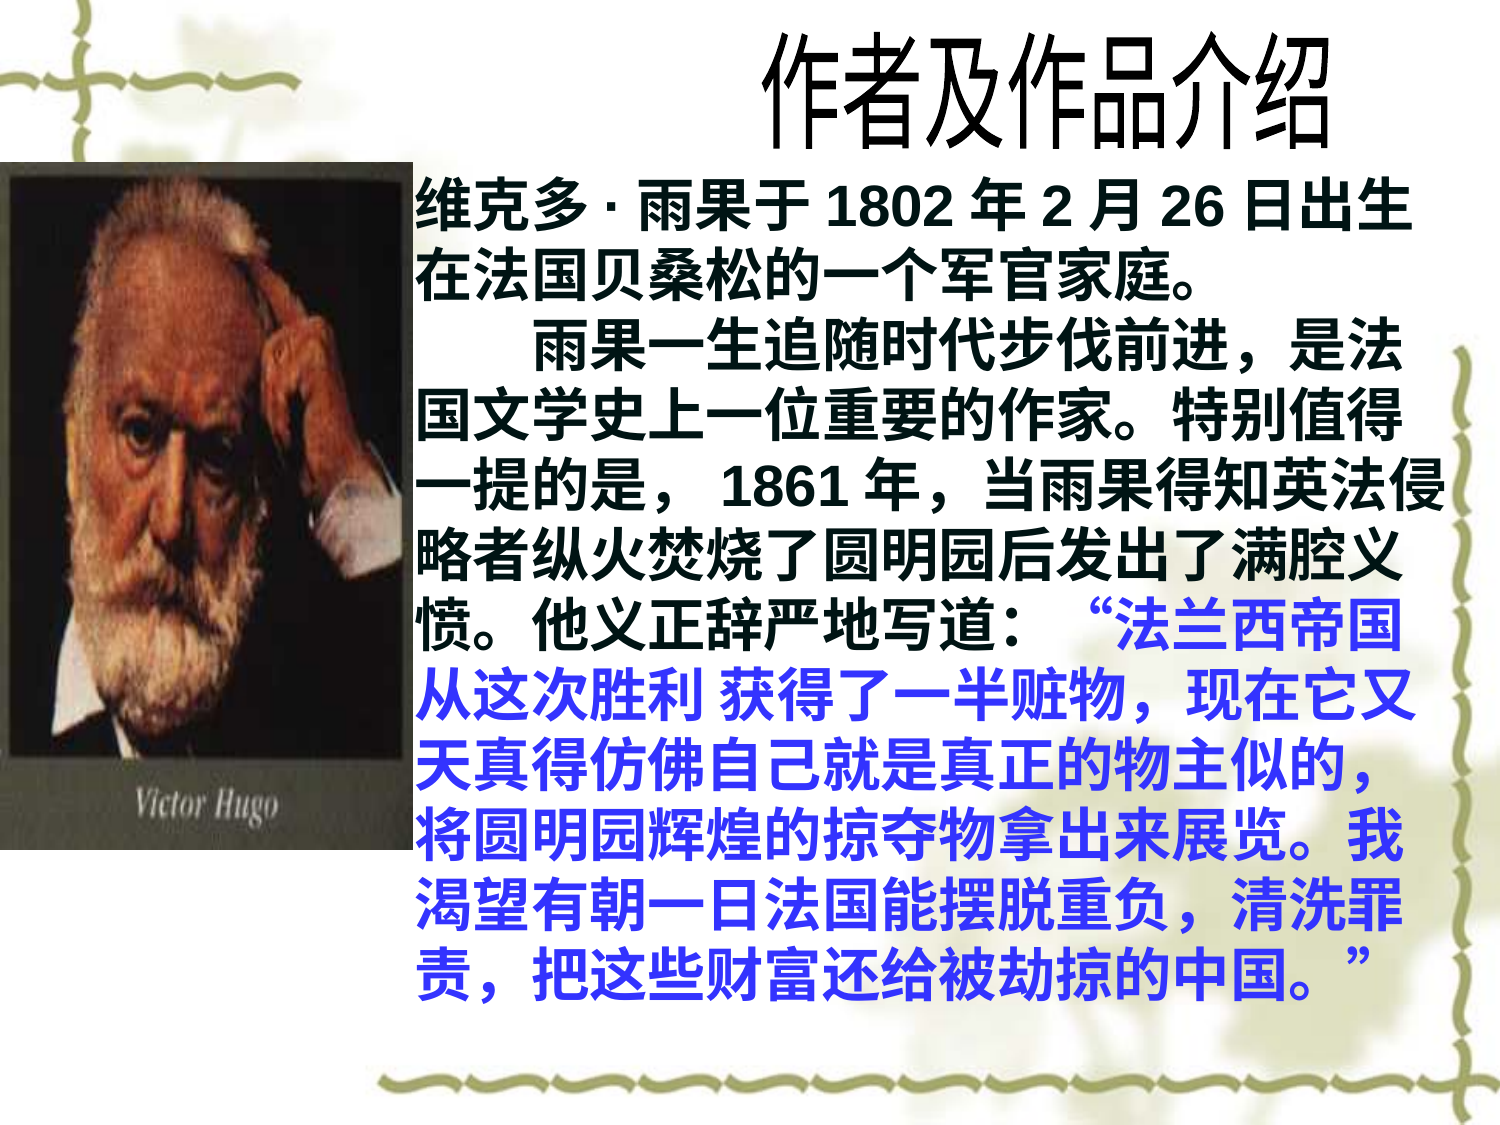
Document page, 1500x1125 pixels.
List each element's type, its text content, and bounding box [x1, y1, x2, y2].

picture [0, 0, 1500, 1125]
text_box 维克多·雨果于1802年2月26日出生在法国贝桑松的一个军官家庭。 雨果一生追随时代步伐前进，是法国文学史上一位重要的作家。特别值得一提的是，1861年，当雨果得知英法侵略者纵火焚烧了圆明园后发出了满腔义愤。他义正辞严地写道：“法兰西帝国从这次胜利 获得了一半赃物，现在它又天真得仿佛自己就是真正的物主似的，将圆明园辉煌的掠夺物拿出来展览。我渴望有朝一日法国能摆脱重负，清洗罪责，把这些财富还给被劫掠的中国。” zxxk [399, 160, 1471, 1036]
